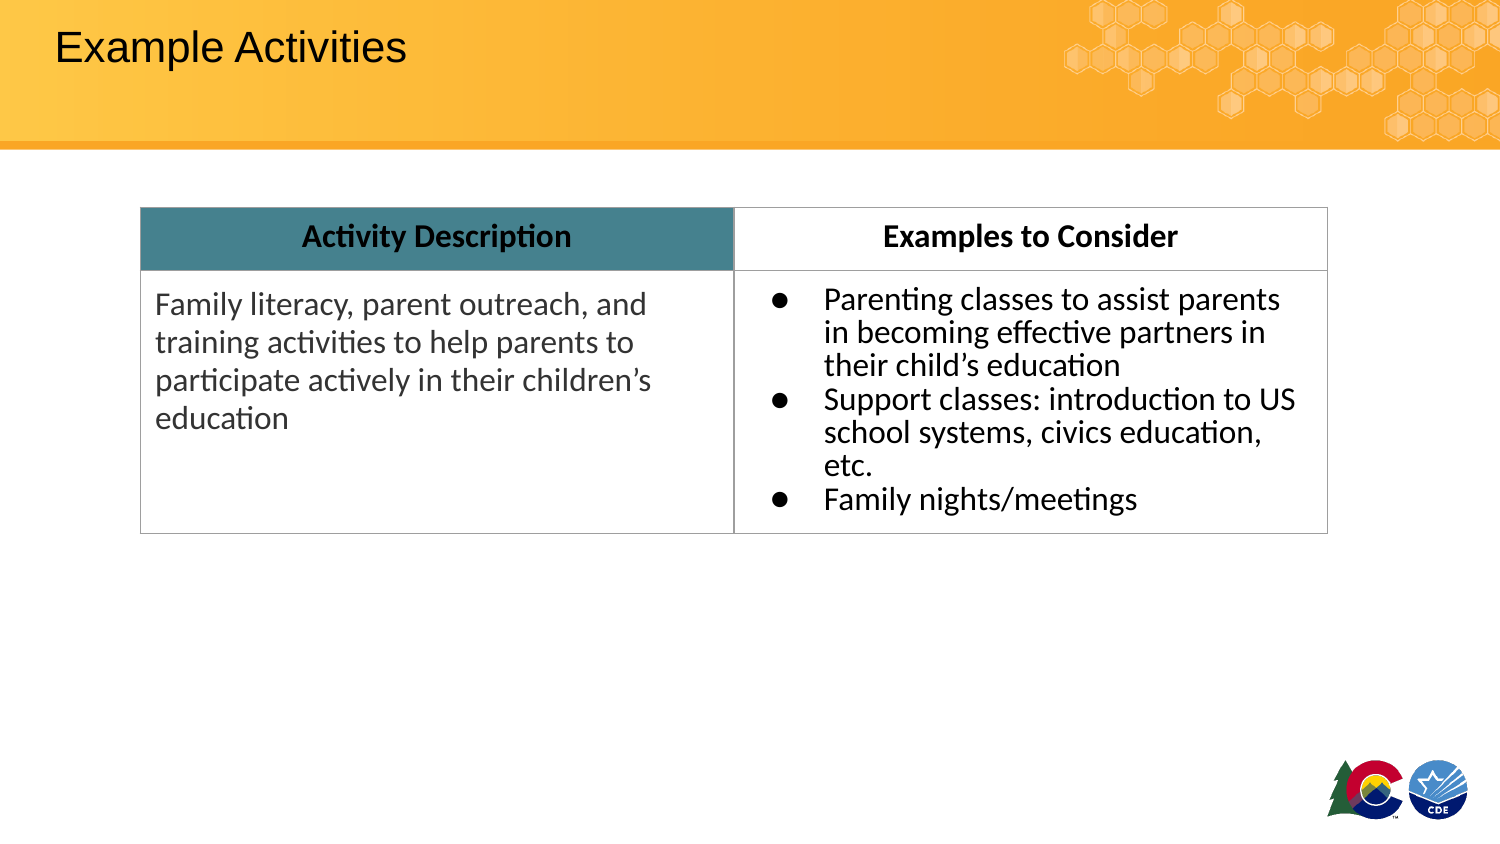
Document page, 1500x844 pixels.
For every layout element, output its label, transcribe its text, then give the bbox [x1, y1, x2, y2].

table_cell Family literacy, parent outreach, and training activities to help parents to participate actively in their children’s education [141, 271, 733, 533]
table_header Activity Description [141, 208, 733, 270]
picture [0, 0, 1500, 150]
table_header Examples to Consider [735, 208, 1327, 270]
title Example Activities [54, 25, 1047, 136]
picture [1326, 759, 1468, 820]
table_cell Parenting classes to assist parents in becoming effective partners in their child’s education Support classes: introduction to US school systems, civics education, etc. Family nights/meetings [735, 271, 1327, 533]
